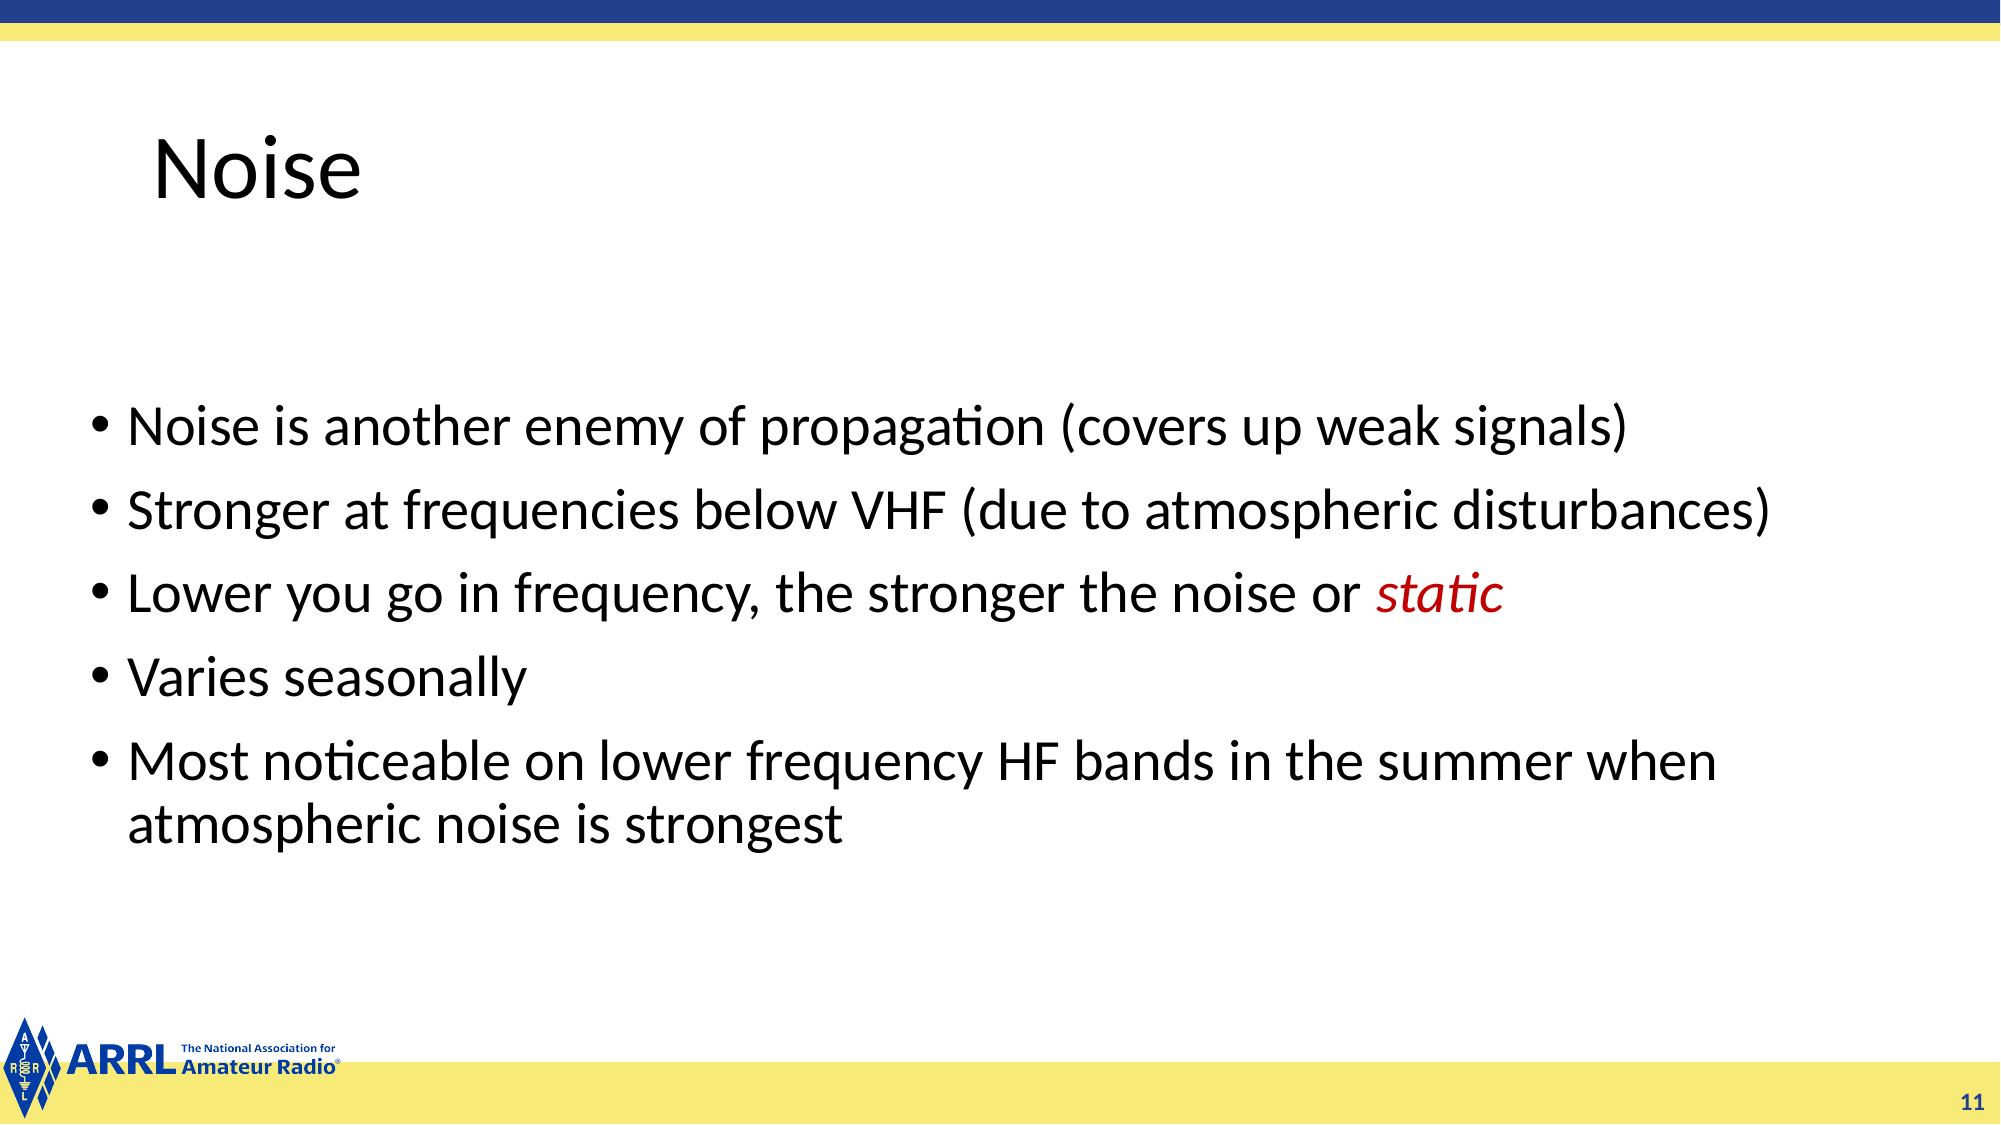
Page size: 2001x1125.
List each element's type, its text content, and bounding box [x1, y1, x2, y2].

list Noise is another enemy of propagation (covers up weak signals) Stronger at frequencies below VHF (due to atmospheric disturbances) Lower you go in frequency, the stronger the noise or static Varies seasonally Most noticeable on lower frequency HF bands in the summer when atmospheric noise is strongest [75, 387, 1913, 1075]
title Noise [137, 59, 1863, 278]
picture [1, 1015, 342, 1121]
